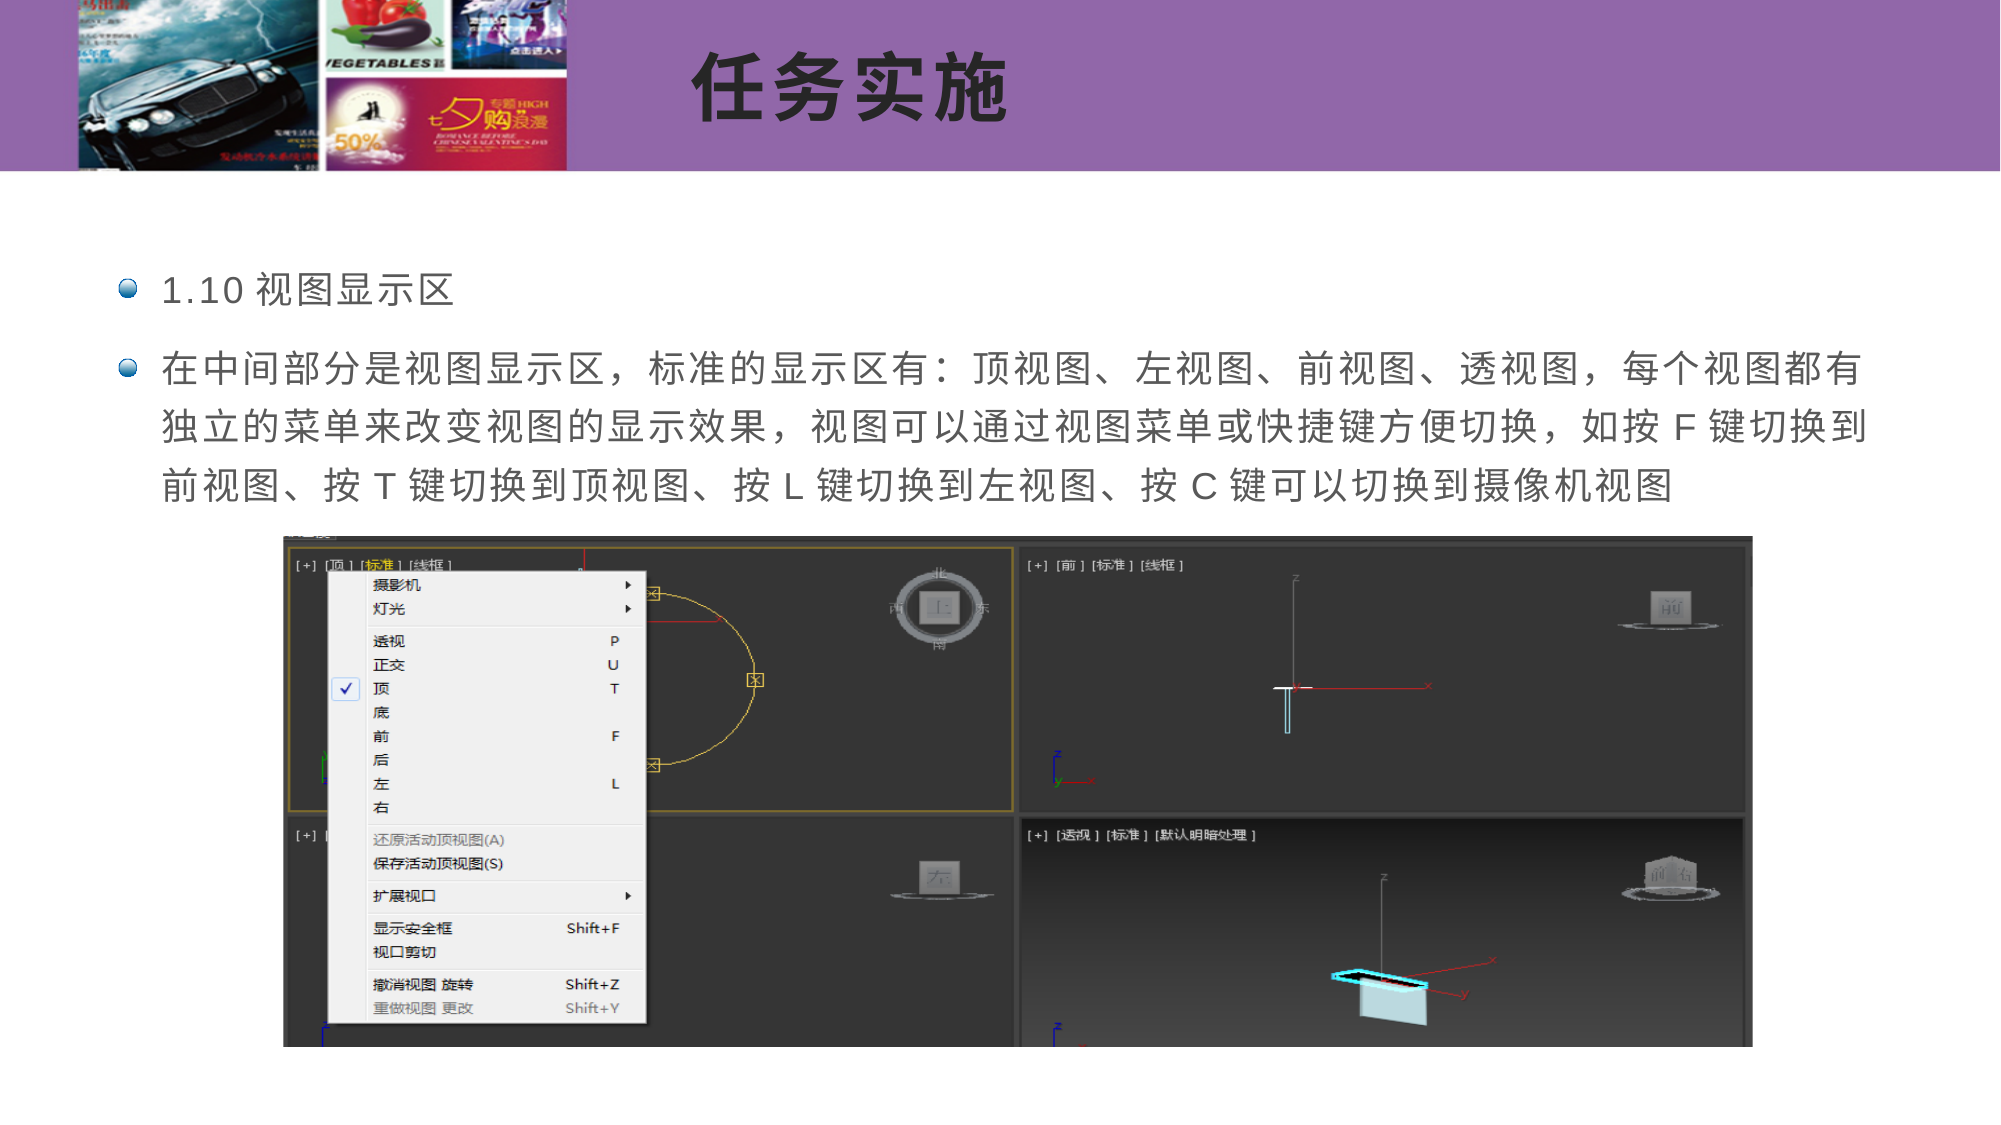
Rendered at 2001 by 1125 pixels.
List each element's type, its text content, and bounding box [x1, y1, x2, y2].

list 1.10视图显示区 在中间部分是视图显示区，标准的显示区有：顶视图、左视图、前视图、透视图，每个视图都有独立的菜单来改变视图的显示效果，视图可以通过视图菜单或快捷键方便切换，如按F键切换到前视图、按T键切换到顶视图、按L键切换到左视图、按C键可以切换到摄像机视图 [99, 244, 1900, 1026]
picture [0, 0, 2001, 1125]
title 任务实施 [675, 27, 2000, 143]
